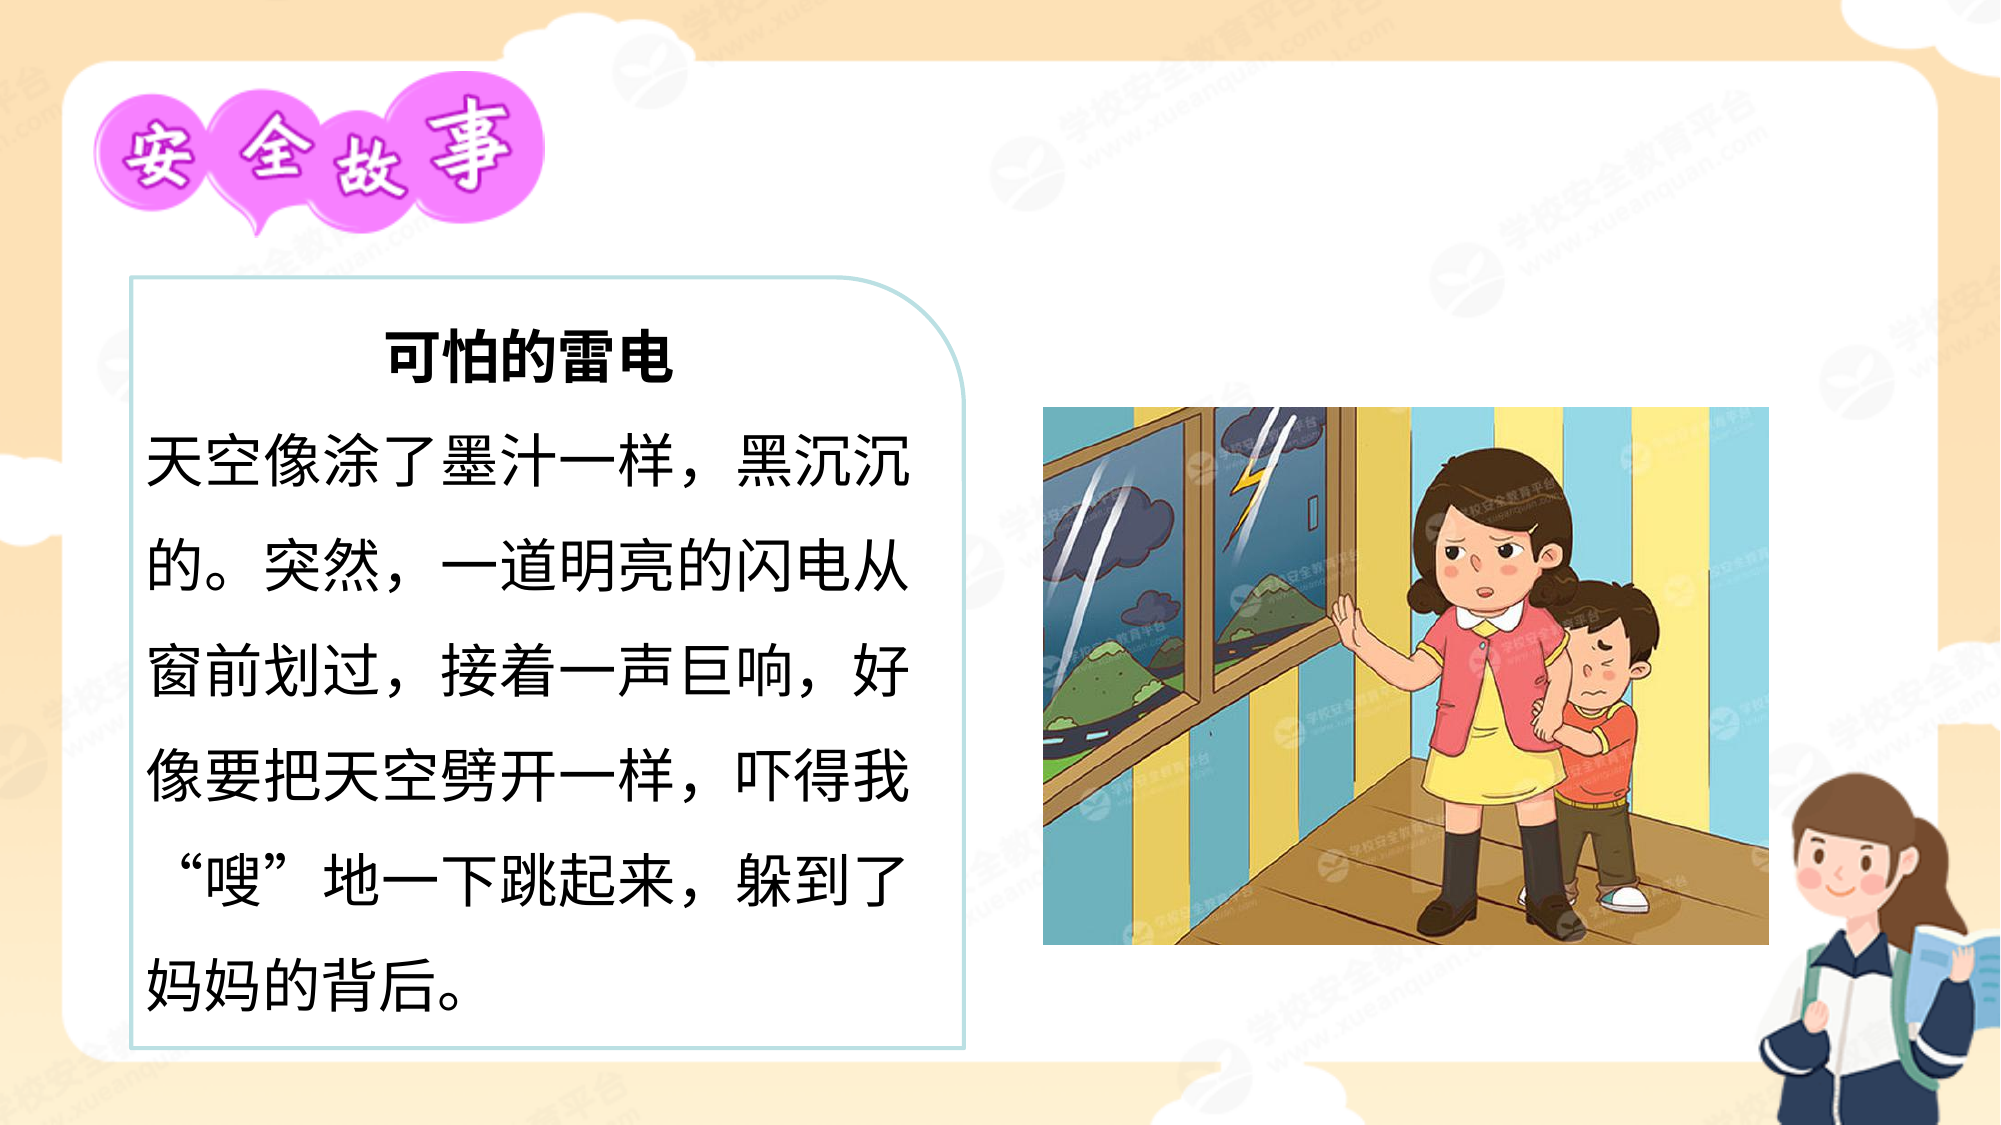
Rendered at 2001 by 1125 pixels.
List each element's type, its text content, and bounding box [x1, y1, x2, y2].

picture [0, 0, 2001, 1125]
text_box 可怕的雷电 天空像涂了墨汁一样，黑沉沉的。突然，一道明亮的闪电从窗前划过，接着一声巨响，好像要把天空劈开一样，吓得我“嗖”地一下跳起来，躲到了妈妈的背后。 [129, 275, 966, 1051]
